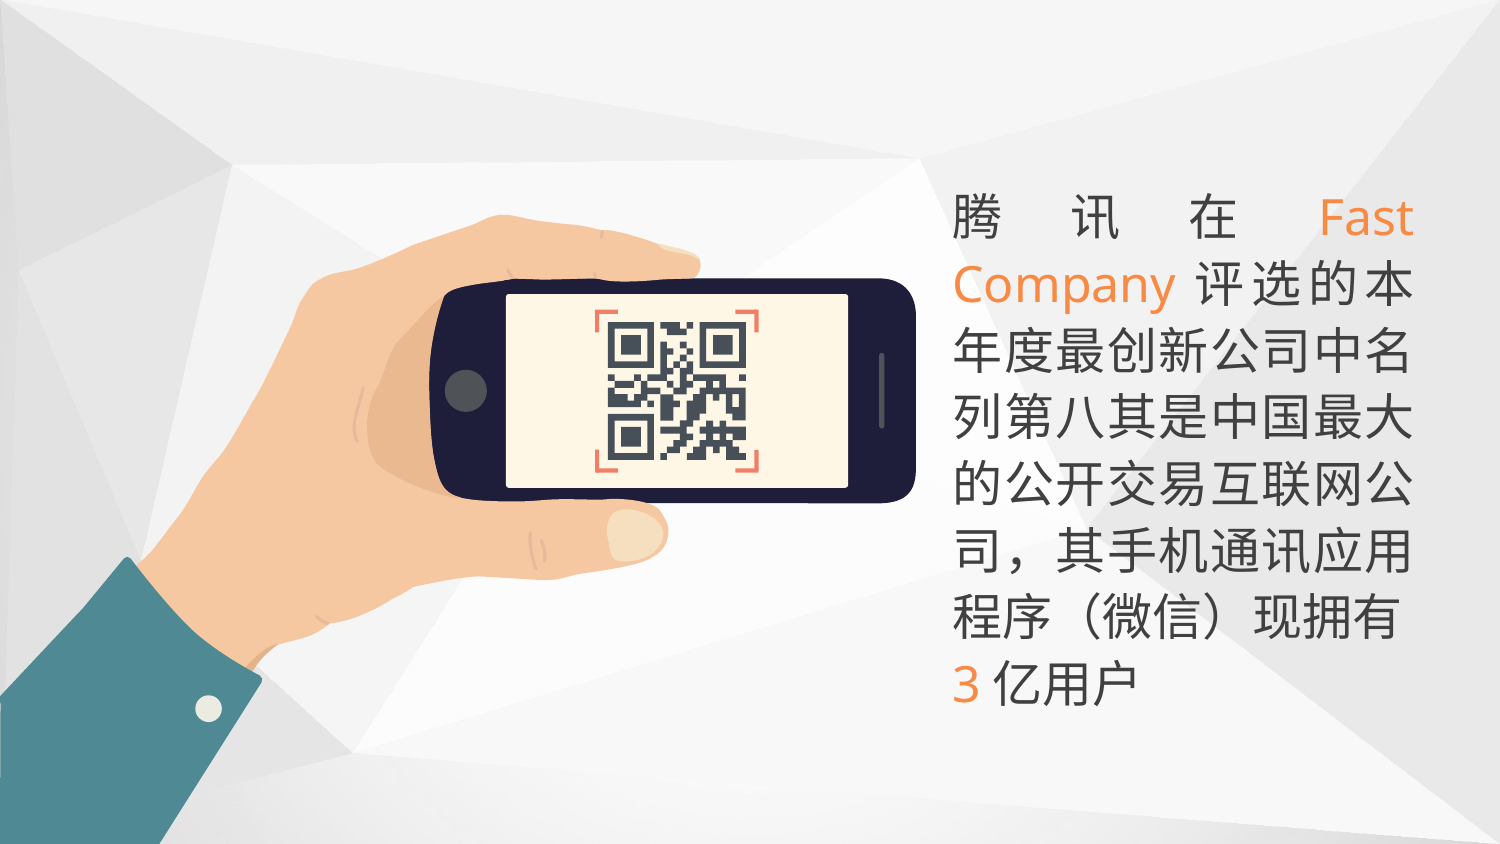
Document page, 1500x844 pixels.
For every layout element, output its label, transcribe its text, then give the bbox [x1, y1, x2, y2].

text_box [0, 214, 917, 844]
picture [0, 0, 1500, 844]
text_box 腾讯在Fast Company评选的本年度最创新公司中名列第八其是中国最大的公开交易互联网公司，其手机通讯应用程序（微信）现拥有3亿用户 [937, 171, 1430, 720]
